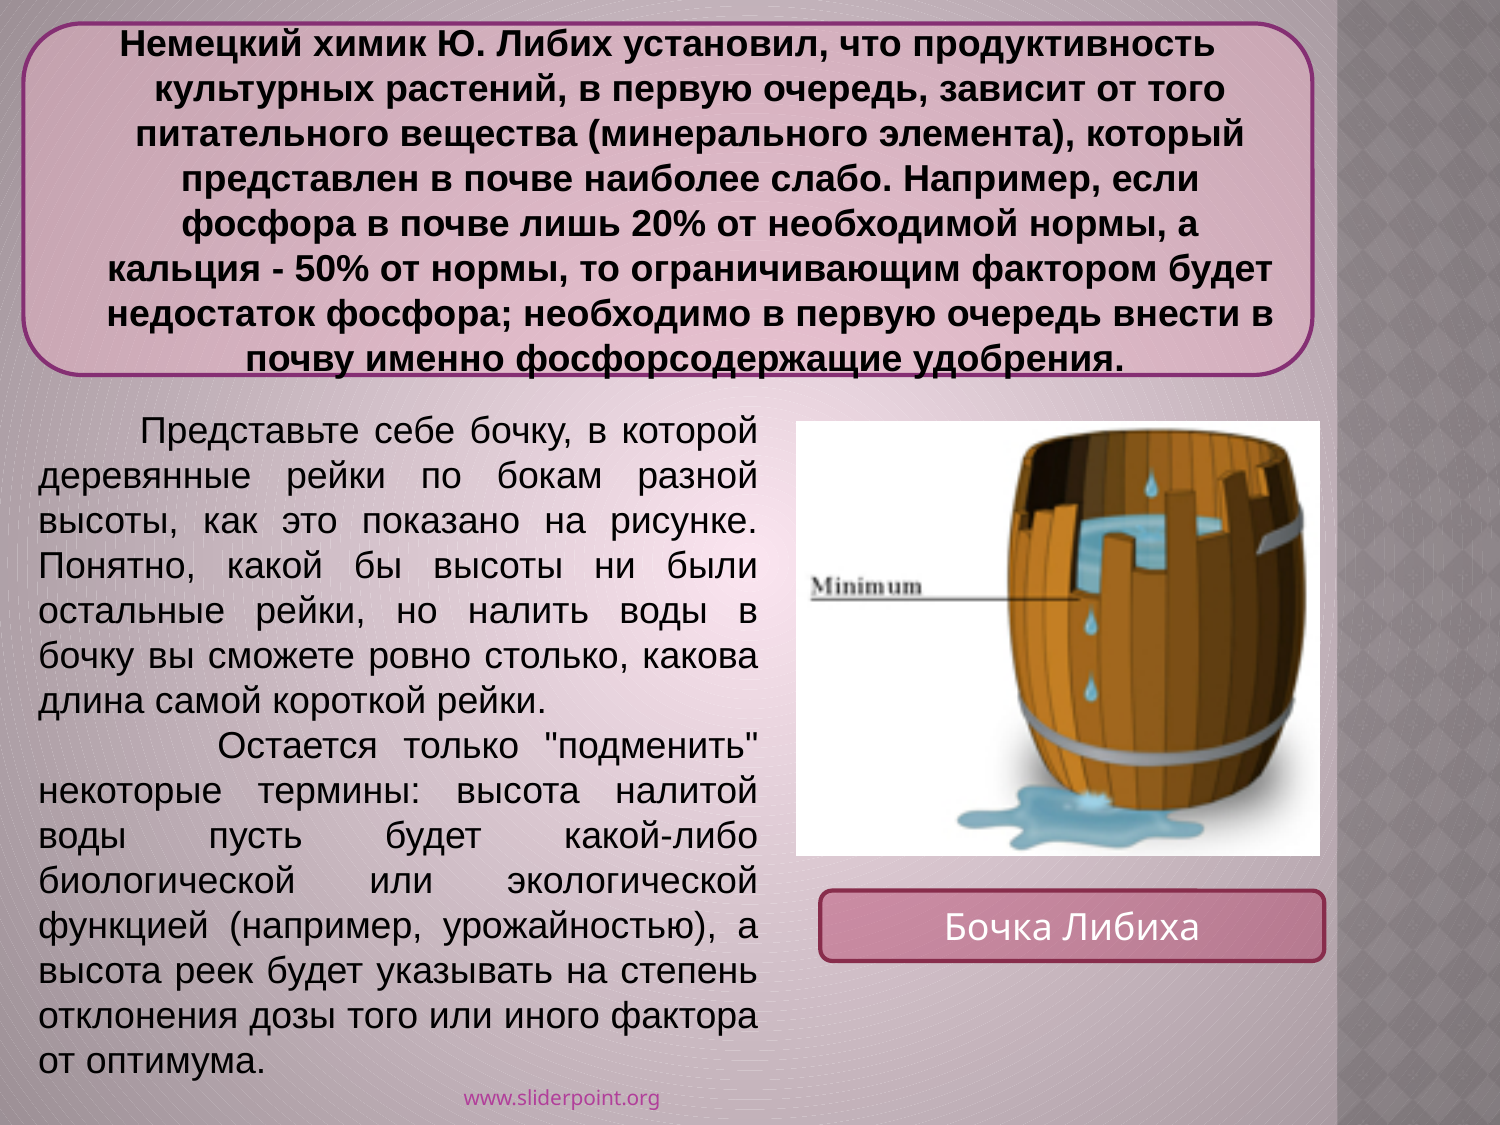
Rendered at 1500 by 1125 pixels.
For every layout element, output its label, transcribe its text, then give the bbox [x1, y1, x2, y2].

text_box Представьте себе бочку, в которой деревянные рейки по бокам разной высоты, как это показано на рисунке. Понятно, какой бы высоты ни были остальные рейки, но налить воды в бочку вы сможете ровно столько, какова длина самой короткой рейки. Остается только "подменить" некоторые термины: высота налитой воды пусть будет какой-либо биологической или экологической функцией (например, урожайностью), а высота реек будет указывать на степень отклонения дозы того или иного фактора от оптимума. [23, 398, 774, 1089]
picture [796, 421, 1320, 856]
text_box Бочка Либиха [818, 888, 1327, 964]
text_box Немецкий химик Ю. Либих установил, что продуктивность культурных растений, в первую очередь, зависит от того питательного вещества (минерального элемента), который представлен в почве наиболее слабо. Например, если фосфора в почве лишь 20% от необходимой нормы, а кальция - 50% от нормы, то ограничивающим фактором будет недостаток фосфора; необходимо в первую очередь внести в почву именно фосфорсодержащие удобрения. [21, 21, 1315, 378]
footer www.sliderpoint.org [75, 1075, 675, 1114]
